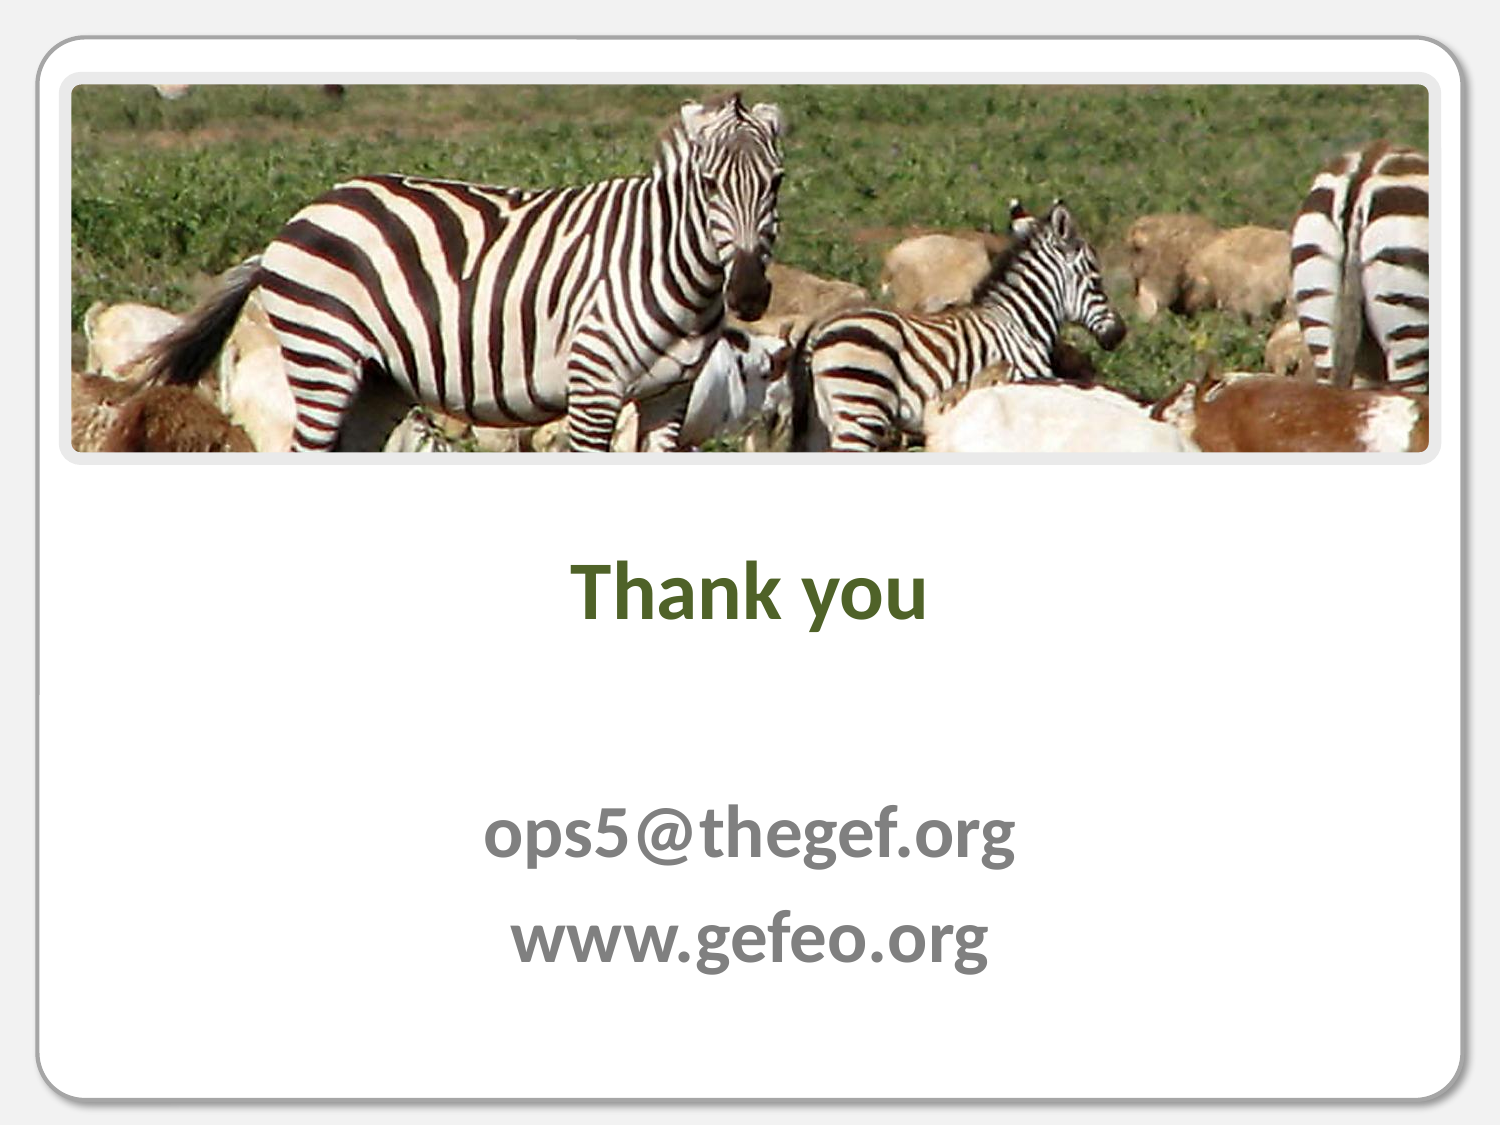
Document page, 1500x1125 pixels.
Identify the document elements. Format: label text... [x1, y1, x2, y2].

picture [64, 77, 1436, 459]
text_box Thank you [65, 515, 1435, 657]
text_box ops5@thegef.org www.gefeo.org [65, 775, 1435, 1012]
